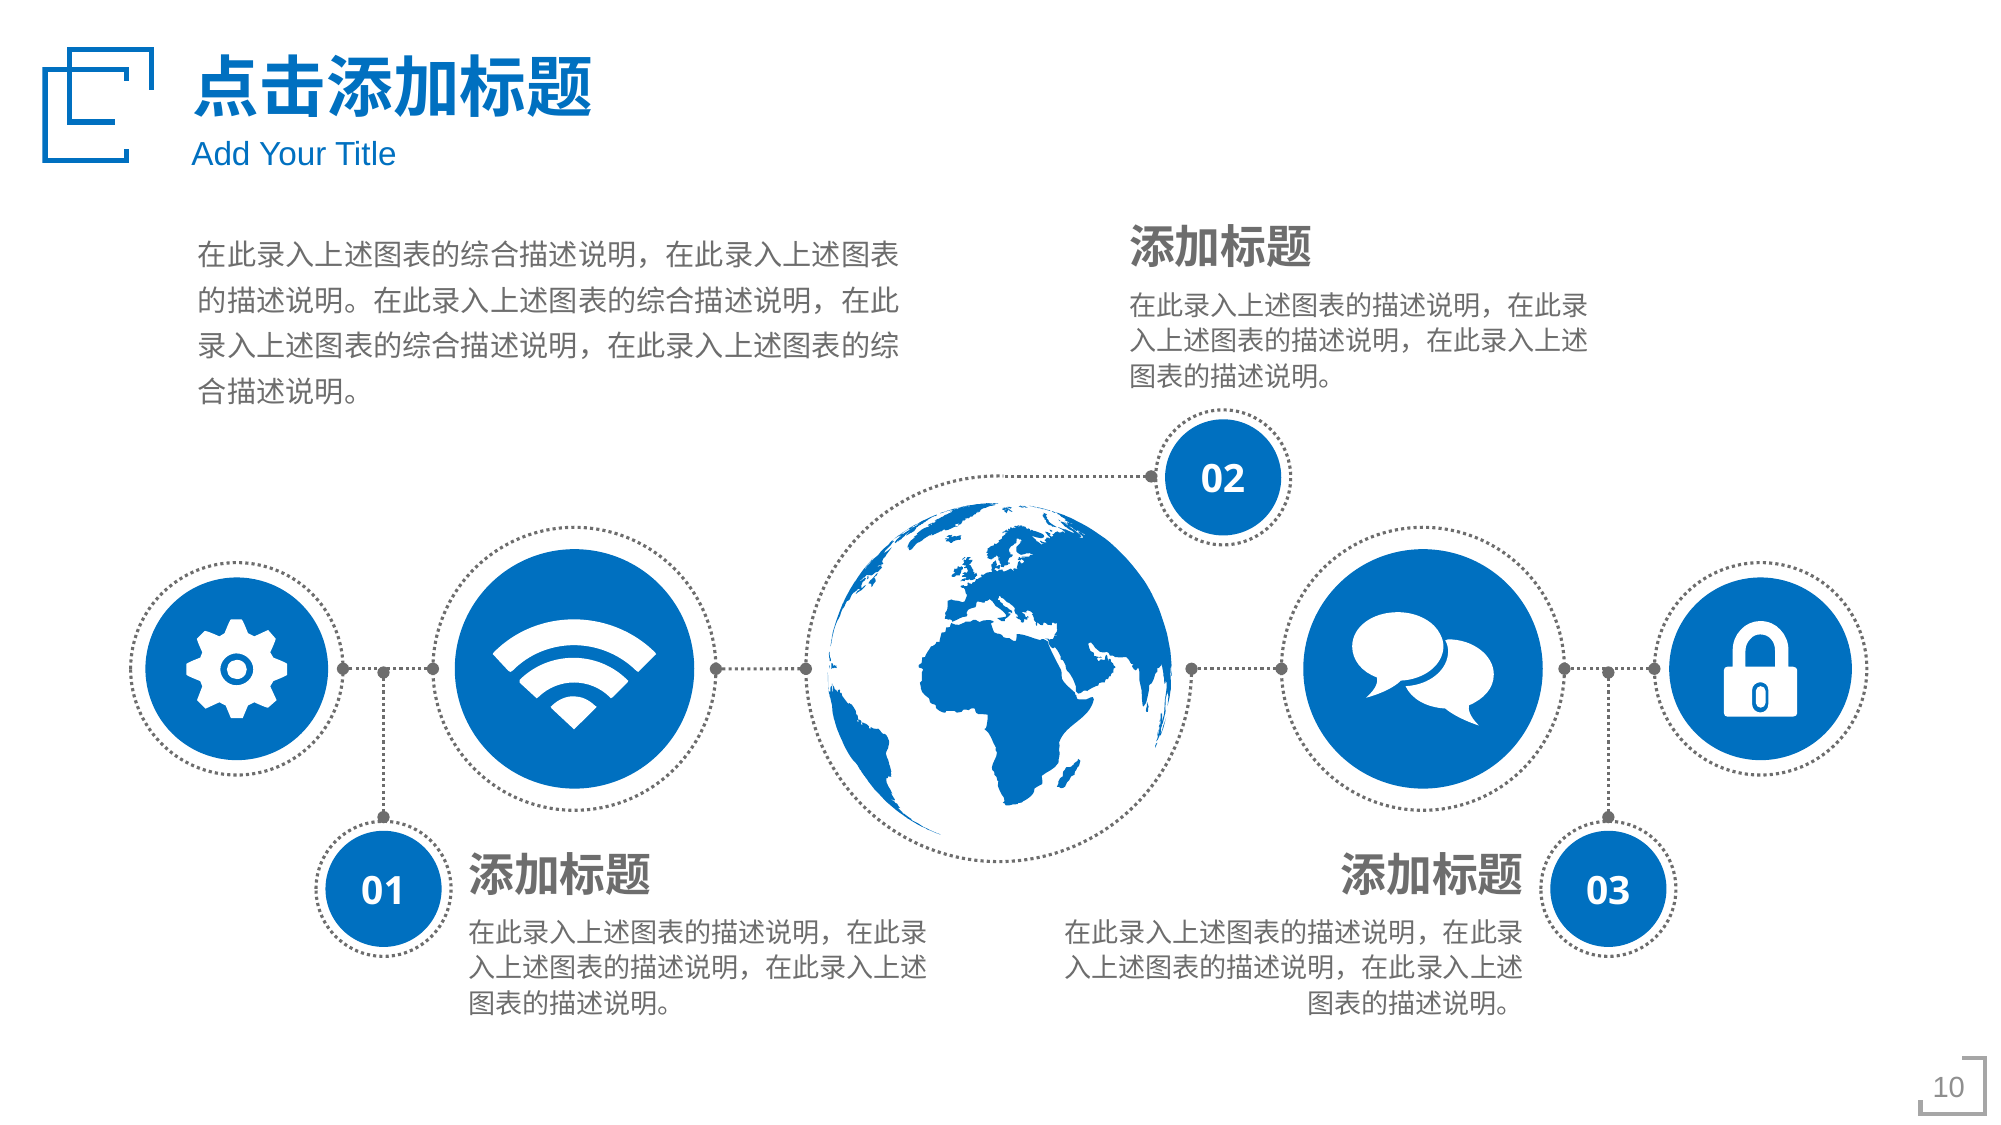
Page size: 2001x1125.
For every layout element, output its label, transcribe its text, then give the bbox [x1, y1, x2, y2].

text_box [1155, 409, 1291, 545]
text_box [1540, 821, 1676, 957]
text_box [805, 475, 1192, 863]
text_box 在此录入上述图表的描述说明，在此录入上述图表的描述说明，在此录入上述图表的描述说明。 [453, 904, 957, 1027]
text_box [1281, 527, 1565, 811]
text_box 添加标题 [1284, 837, 1539, 904]
text_box 在此录入上述图表的描述说明，在此录入上述图表的描述说明，在此录入上述图表的描述说明。 [1035, 904, 1539, 1027]
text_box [1654, 562, 1867, 776]
text_box 在此录入上述图表的综合描述说明，在此录入上述图表的描述说明。在此录入上述图表的综合描述说明，在此录入上述图表的综合描述说明，在此录入上述图表的综合描述说明。 [182, 218, 922, 416]
text_box 在此录入上述图表的描述说明，在此录入上述图表的描述说明，在此录入上述图表的描述说明。 [1114, 277, 1618, 400]
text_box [432, 527, 716, 811]
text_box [130, 562, 344, 776]
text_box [315, 821, 452, 957]
text_box 添加标题 [1114, 210, 1369, 277]
text_box Add Your Title [176, 124, 555, 180]
text_box 添加标题 [453, 837, 708, 904]
text_box [999, 505, 1172, 668]
text_box 点击添加标题 [177, 36, 609, 132]
